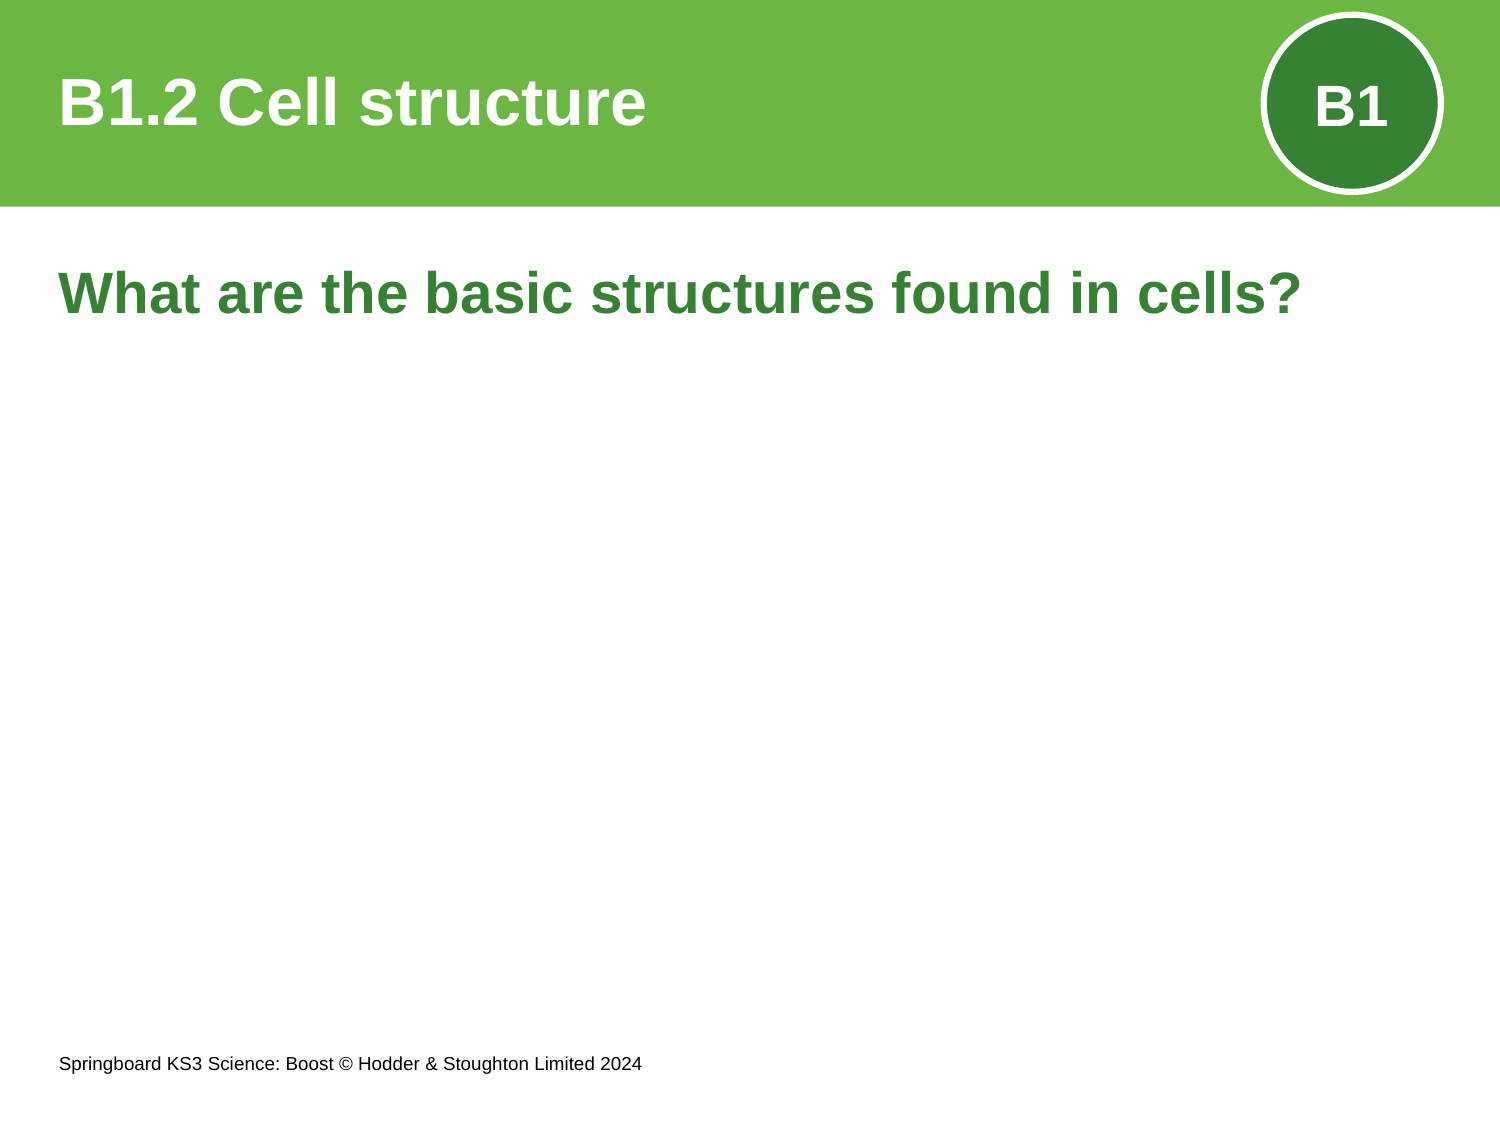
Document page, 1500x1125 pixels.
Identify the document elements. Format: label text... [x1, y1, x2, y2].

text_box B1 [1262, 13, 1442, 193]
footer Springboard KS3 Science: Boost © Hodder & Stoughton Limited 2024 [59, 1033, 680, 1094]
title B1.2 Cell structure [59, 0, 1240, 207]
text_box What are the basic structures found in cells? [58, 247, 1441, 344]
